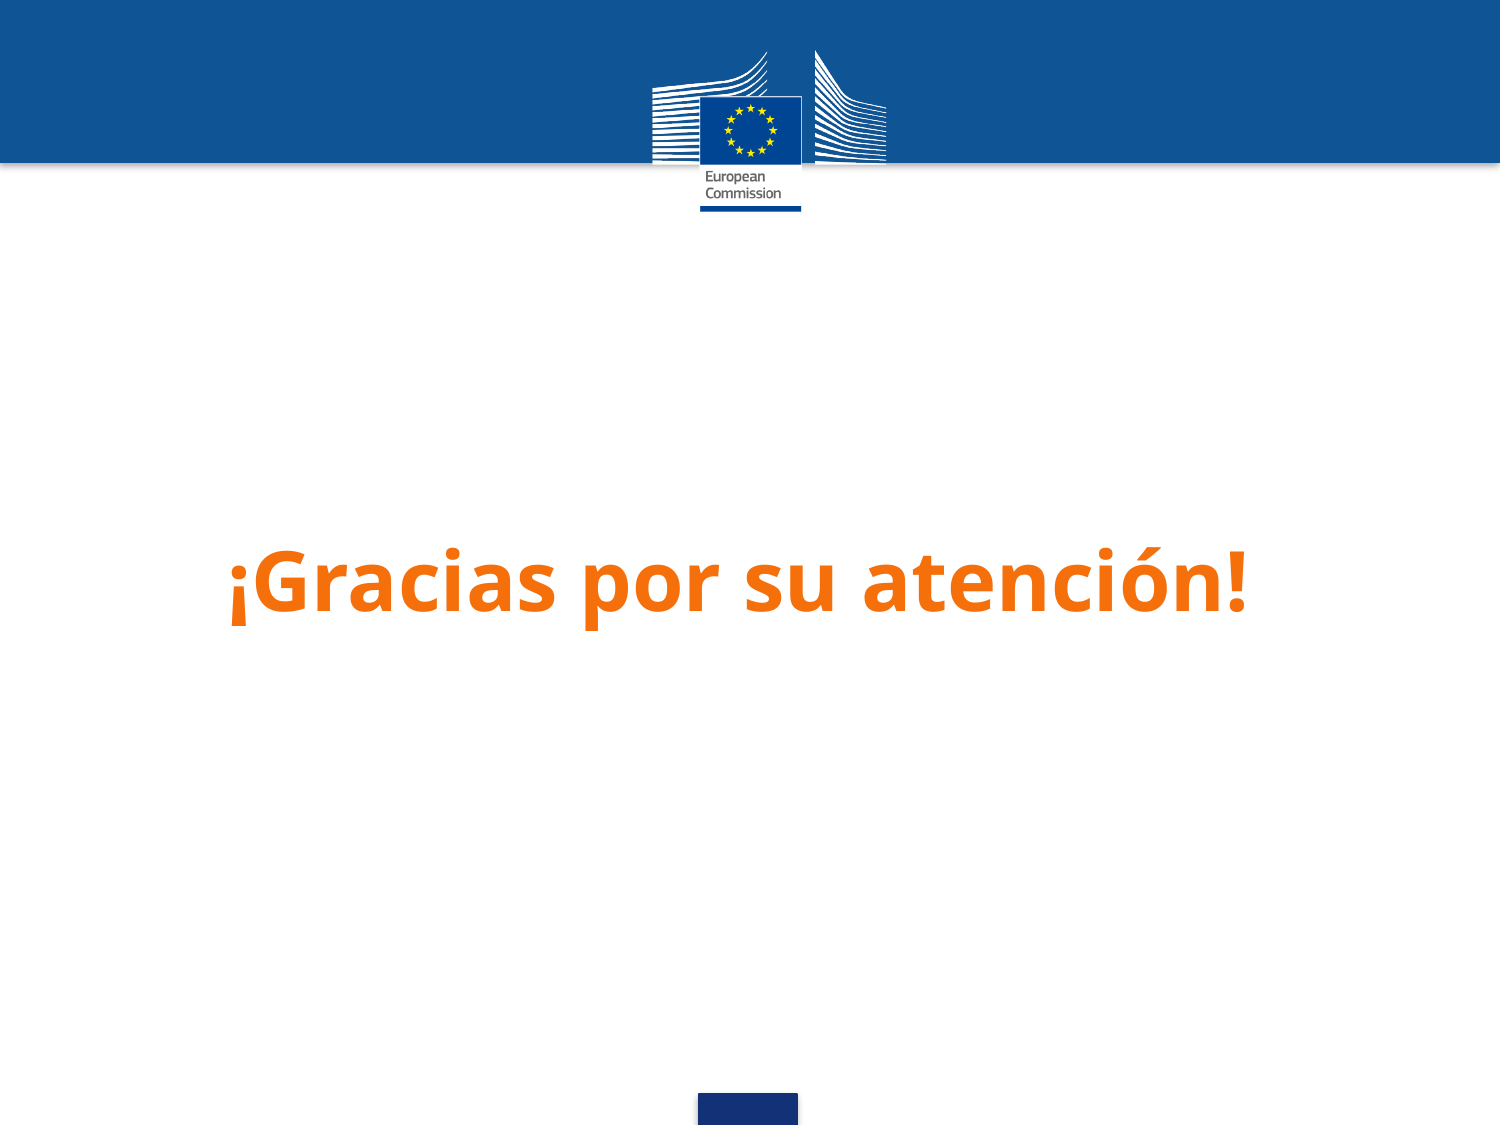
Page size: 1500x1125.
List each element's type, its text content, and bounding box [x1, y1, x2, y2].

list ¡Gracias por su atención! [74, 373, 1426, 970]
